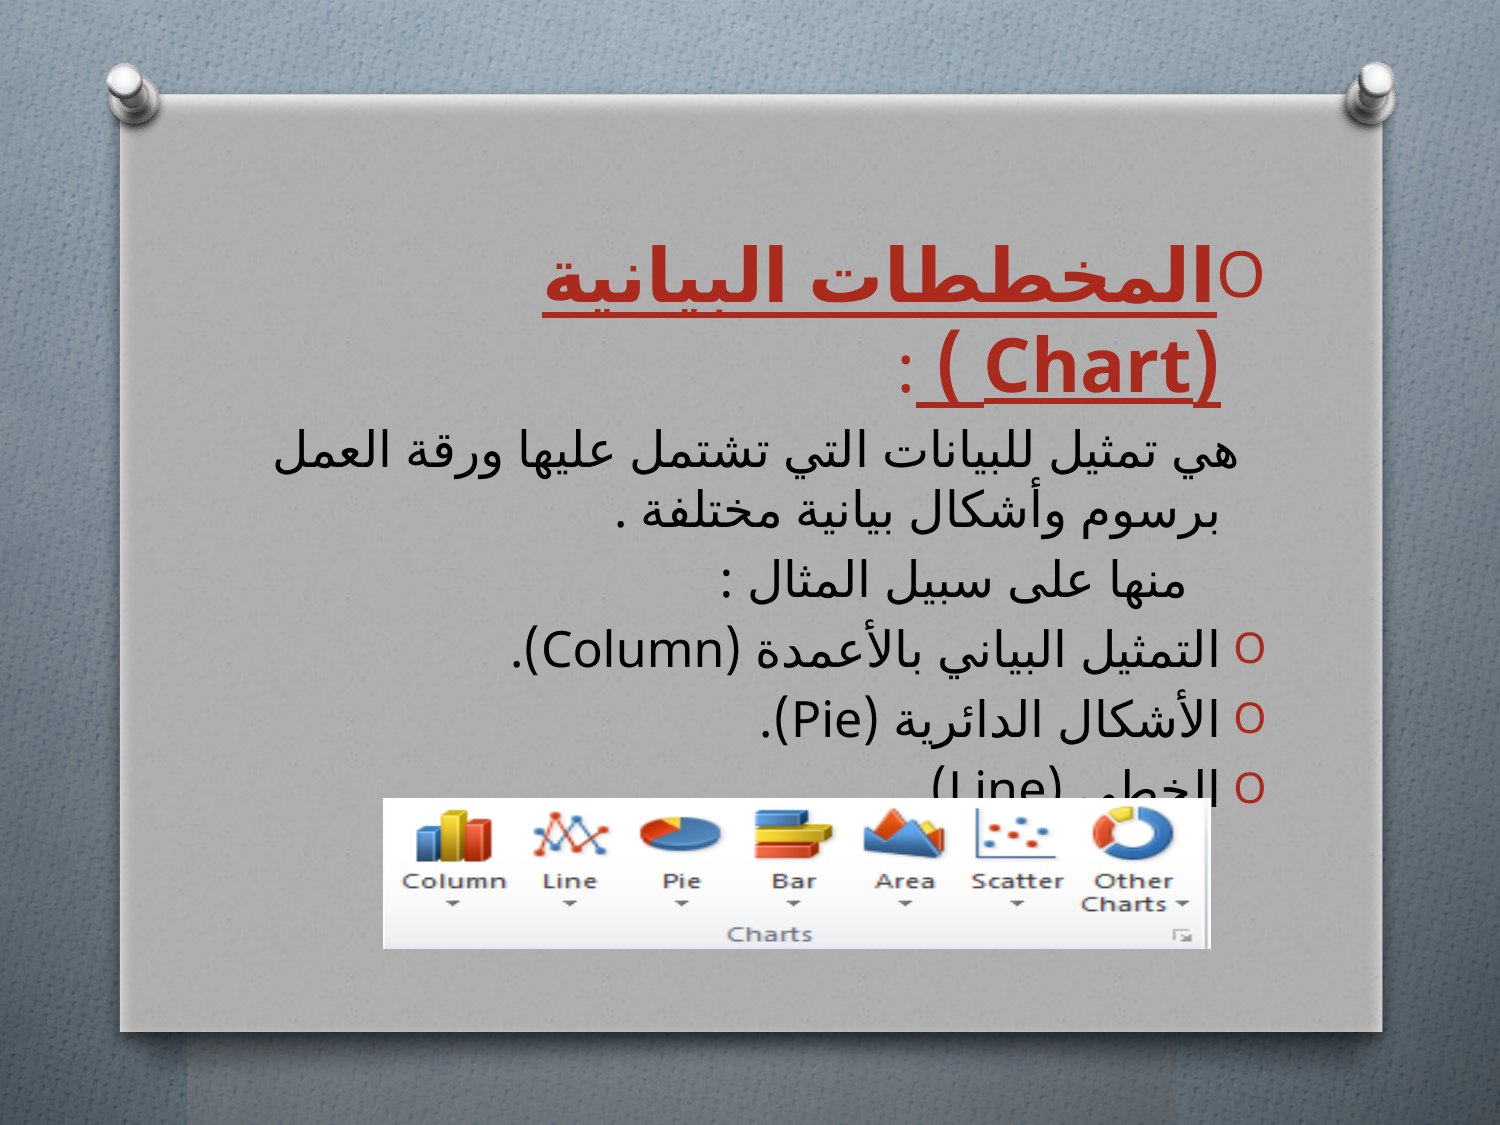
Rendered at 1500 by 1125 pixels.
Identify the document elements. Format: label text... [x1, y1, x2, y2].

picture [1317, 35, 1439, 156]
picture [383, 798, 1211, 949]
list المخططات البيانية (Chart ) : هي تمثيل للبيانات التي تشتمل عليها ورقة العمل برسوم وأشكال بيانية مختلفة . منها على سبيل المثال : التمثيل البياني بالأعمدة (Column). الأشكال الدائرية (Pie). الخطي (Line). [242, 219, 1282, 906]
picture [75, 29, 198, 153]
